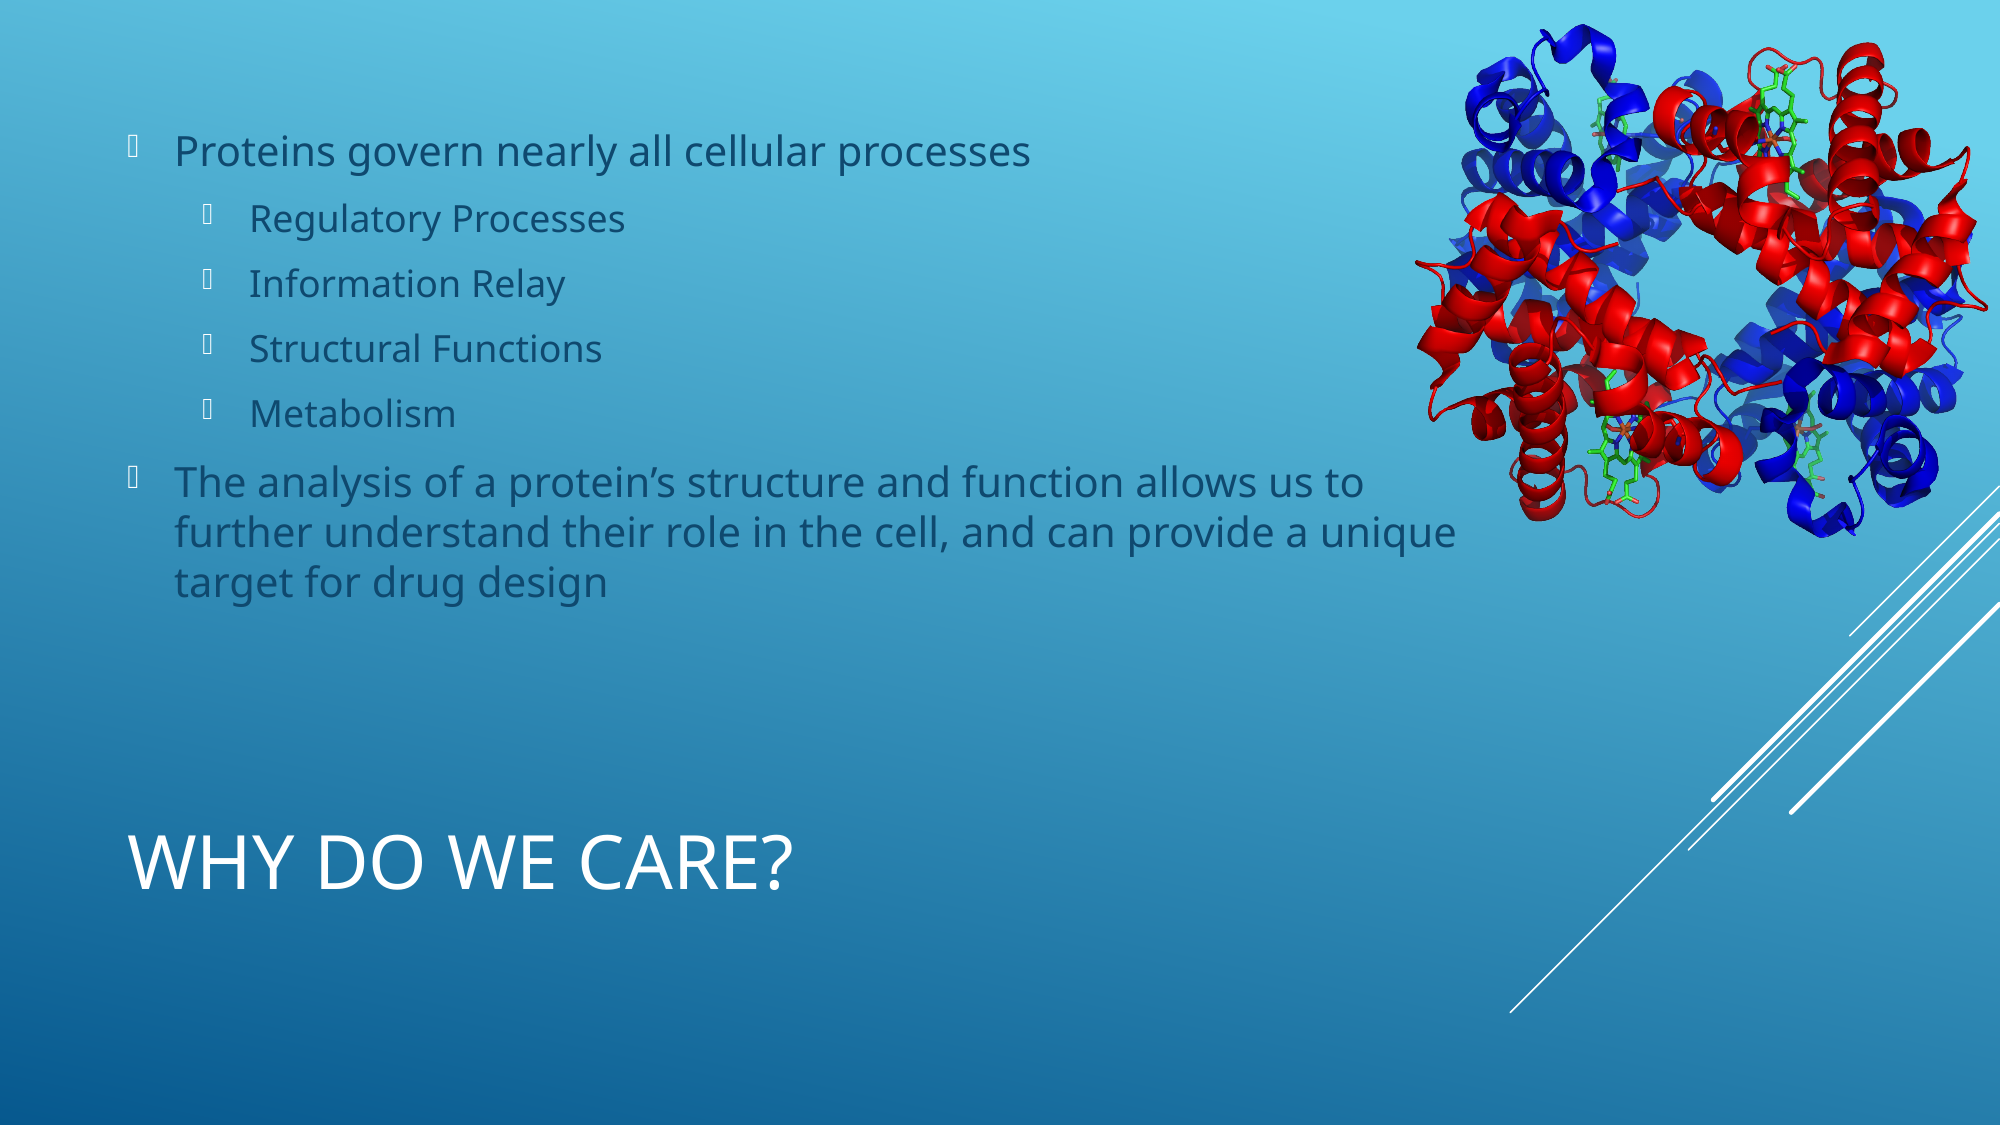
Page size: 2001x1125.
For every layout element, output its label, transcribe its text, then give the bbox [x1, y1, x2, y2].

picture [1381, 0, 2000, 602]
title Why do we care? [112, 736, 1513, 984]
list Proteins govern nearly all cellular processes Regulatory Processes Information Relay Structural Functions Metabolism The analysis of a protein’s structure and function allows us to further understand their role in the cell, and can provide a unique target for drug design [112, 112, 1513, 706]
